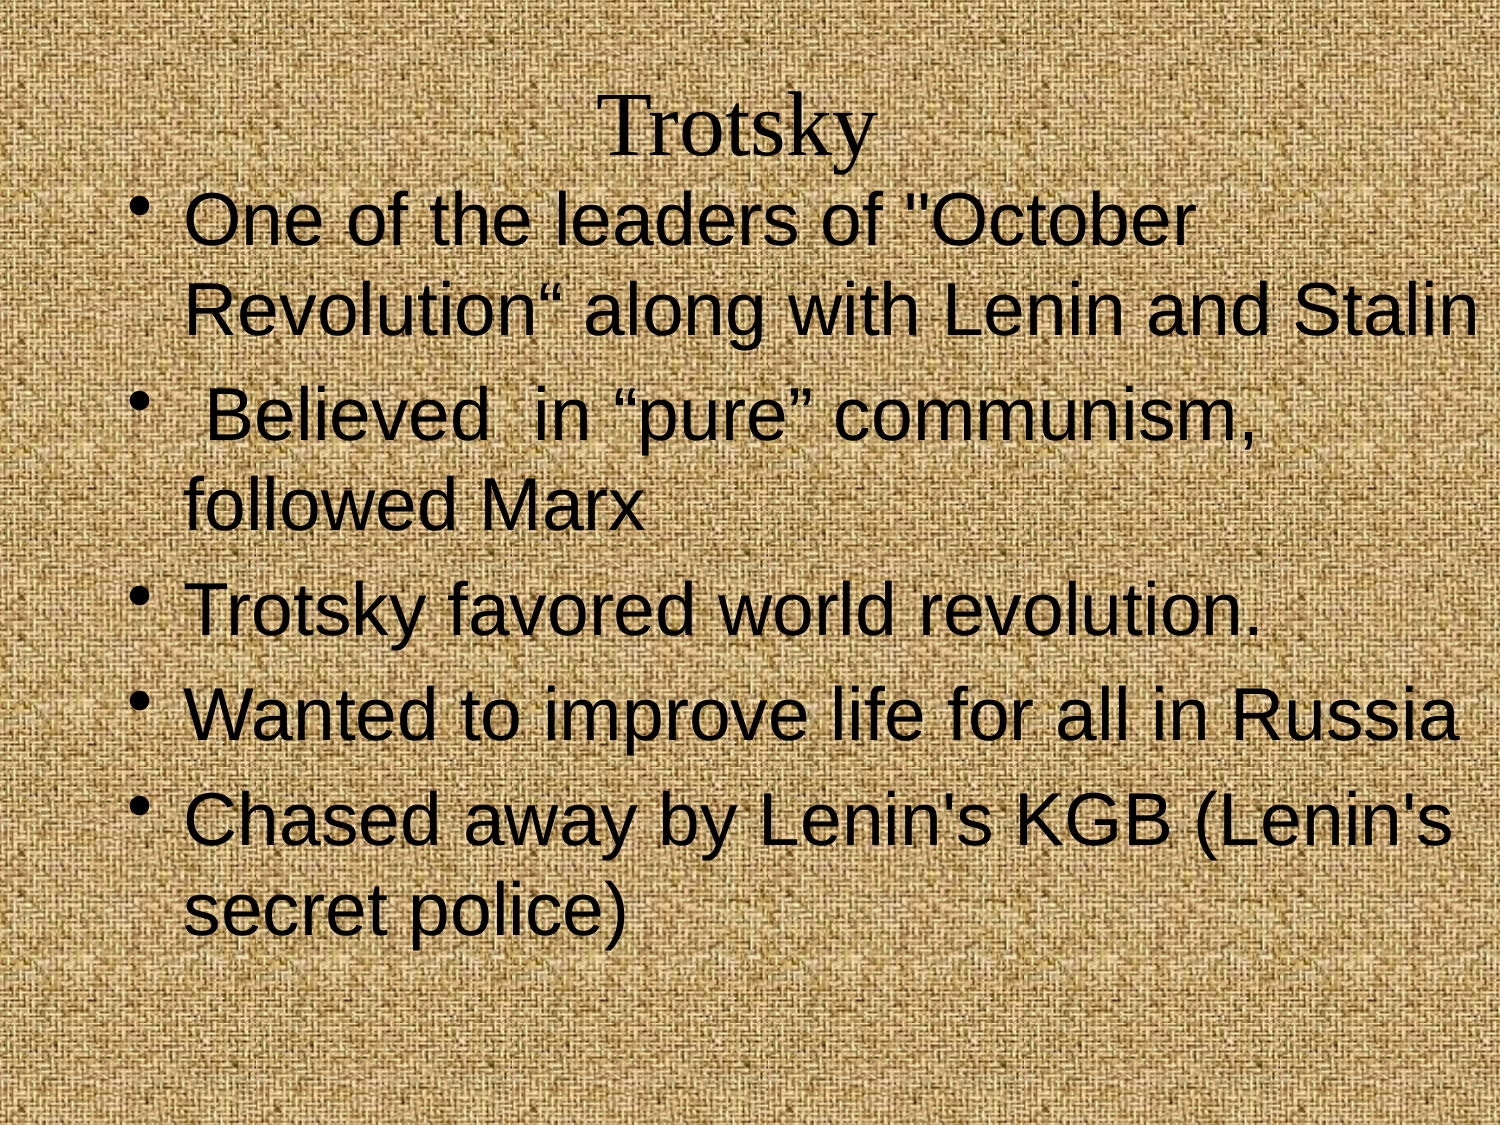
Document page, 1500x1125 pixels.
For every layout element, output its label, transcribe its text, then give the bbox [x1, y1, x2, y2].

list One of the leaders of "October Revolution“ along with Lenin and Stalin Believed in “pure” communism, followed Marx Trotsky favored world revolution. Wanted to improve life for all in Russia Chased away by Lenin's KGB (Lenin's secret police) [112, 162, 1500, 1125]
title Trotsky [99, 62, 1376, 176]
picture [0, 0, 1500, 1125]
